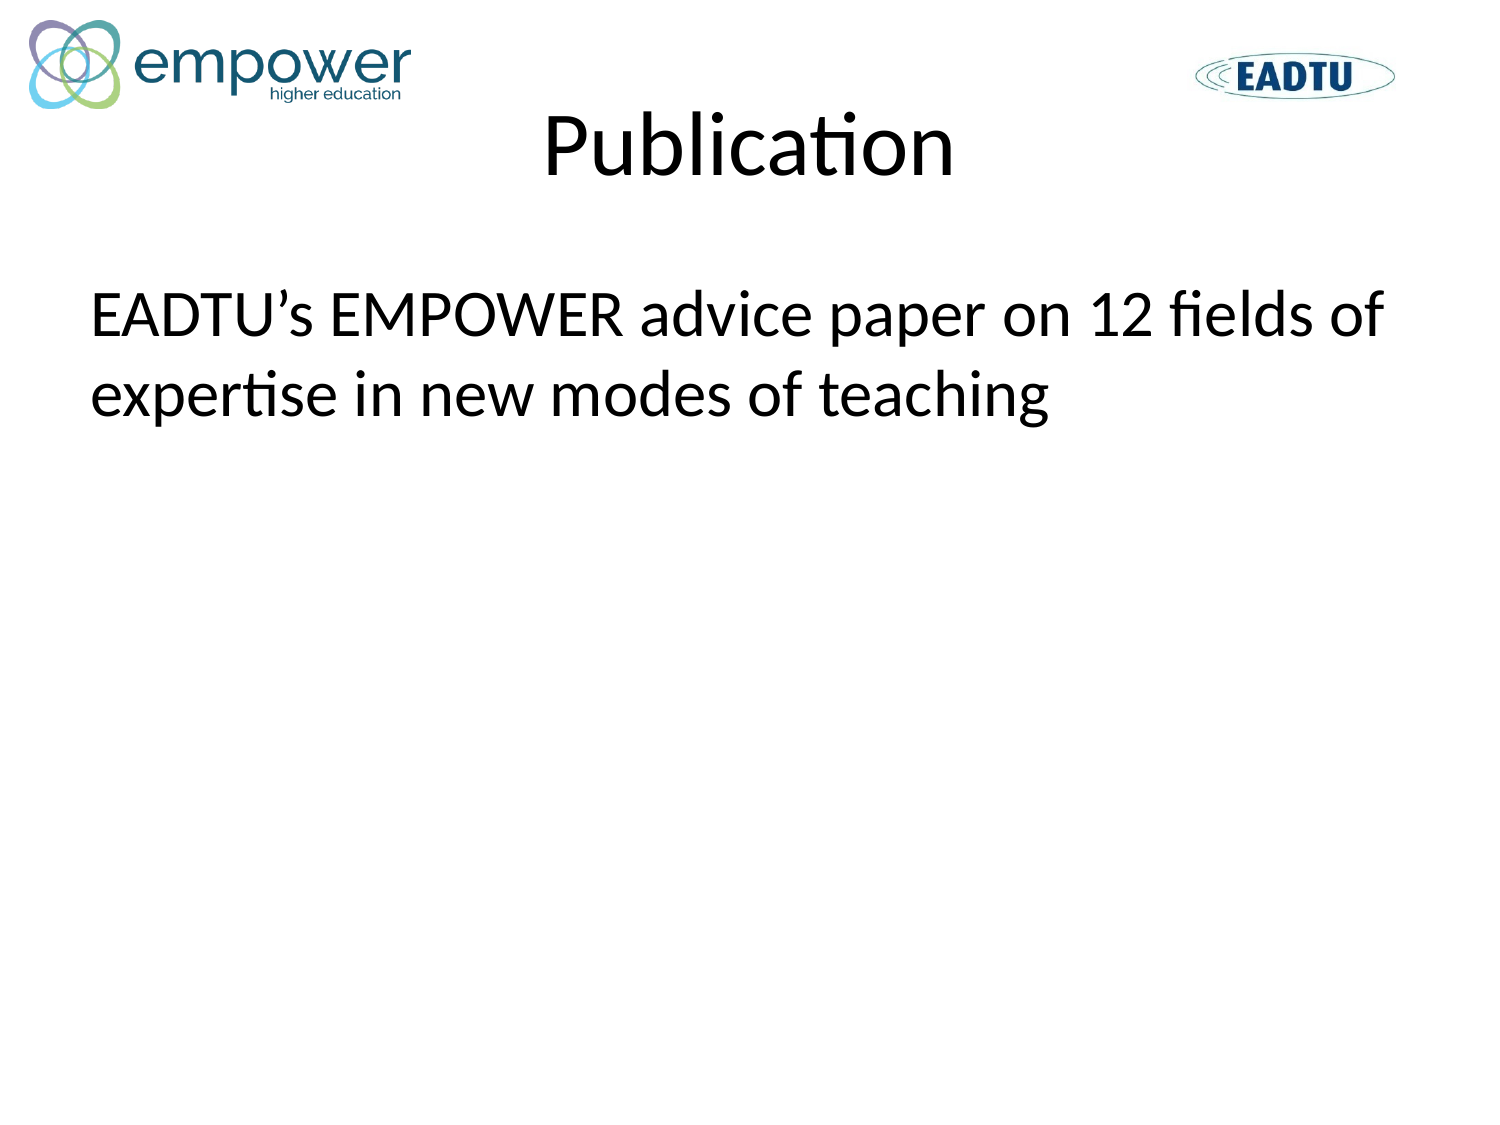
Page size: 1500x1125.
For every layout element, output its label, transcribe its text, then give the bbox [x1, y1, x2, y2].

title Publication [75, 45, 1425, 233]
list EADTU’s EMPOWER advice paper on 12 fields of expertise in new modes of teaching [75, 262, 1425, 1005]
picture [1186, 35, 1403, 108]
picture [29, 19, 411, 109]
